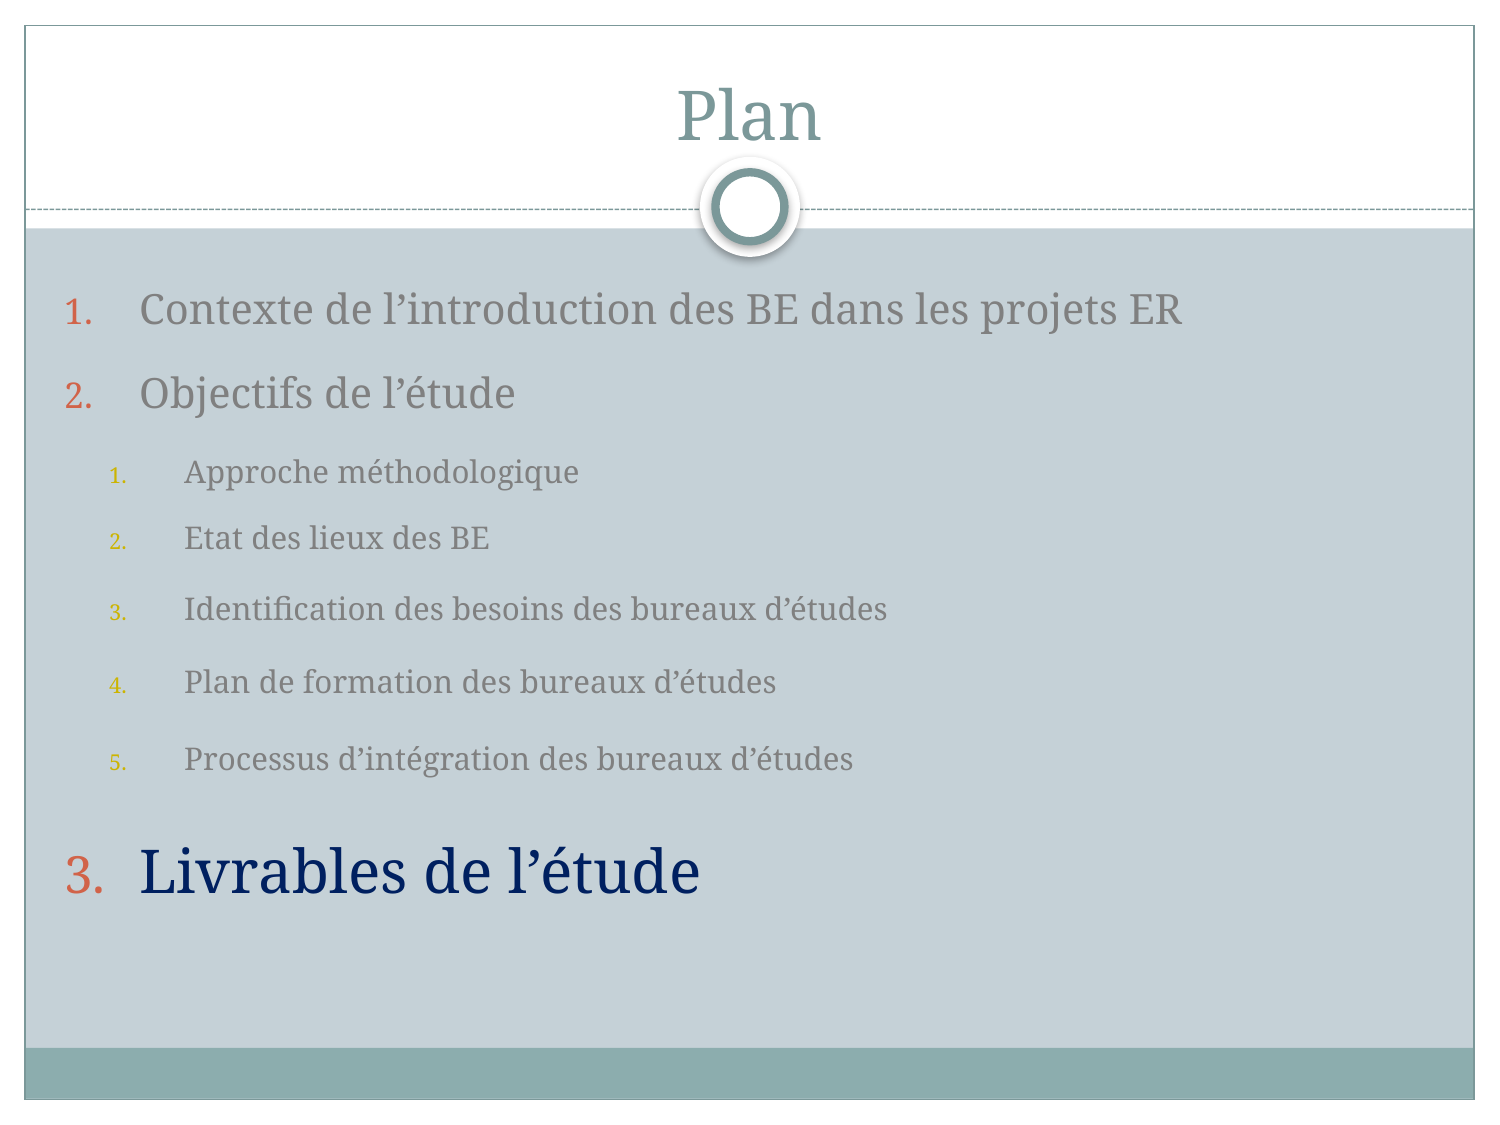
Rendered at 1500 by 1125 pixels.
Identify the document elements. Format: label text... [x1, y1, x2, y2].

list Contexte de l’introduction des BE dans les projets ER Objectifs de l’étude Approche méthodologique Etat des lieux des BE Identification des besoins des bureaux d’études Plan de formation des bureaux d’études Processus d’intégration des bureaux d’études Livrables de l’étude [49, 250, 1445, 1001]
title Plan [49, 37, 1450, 162]
